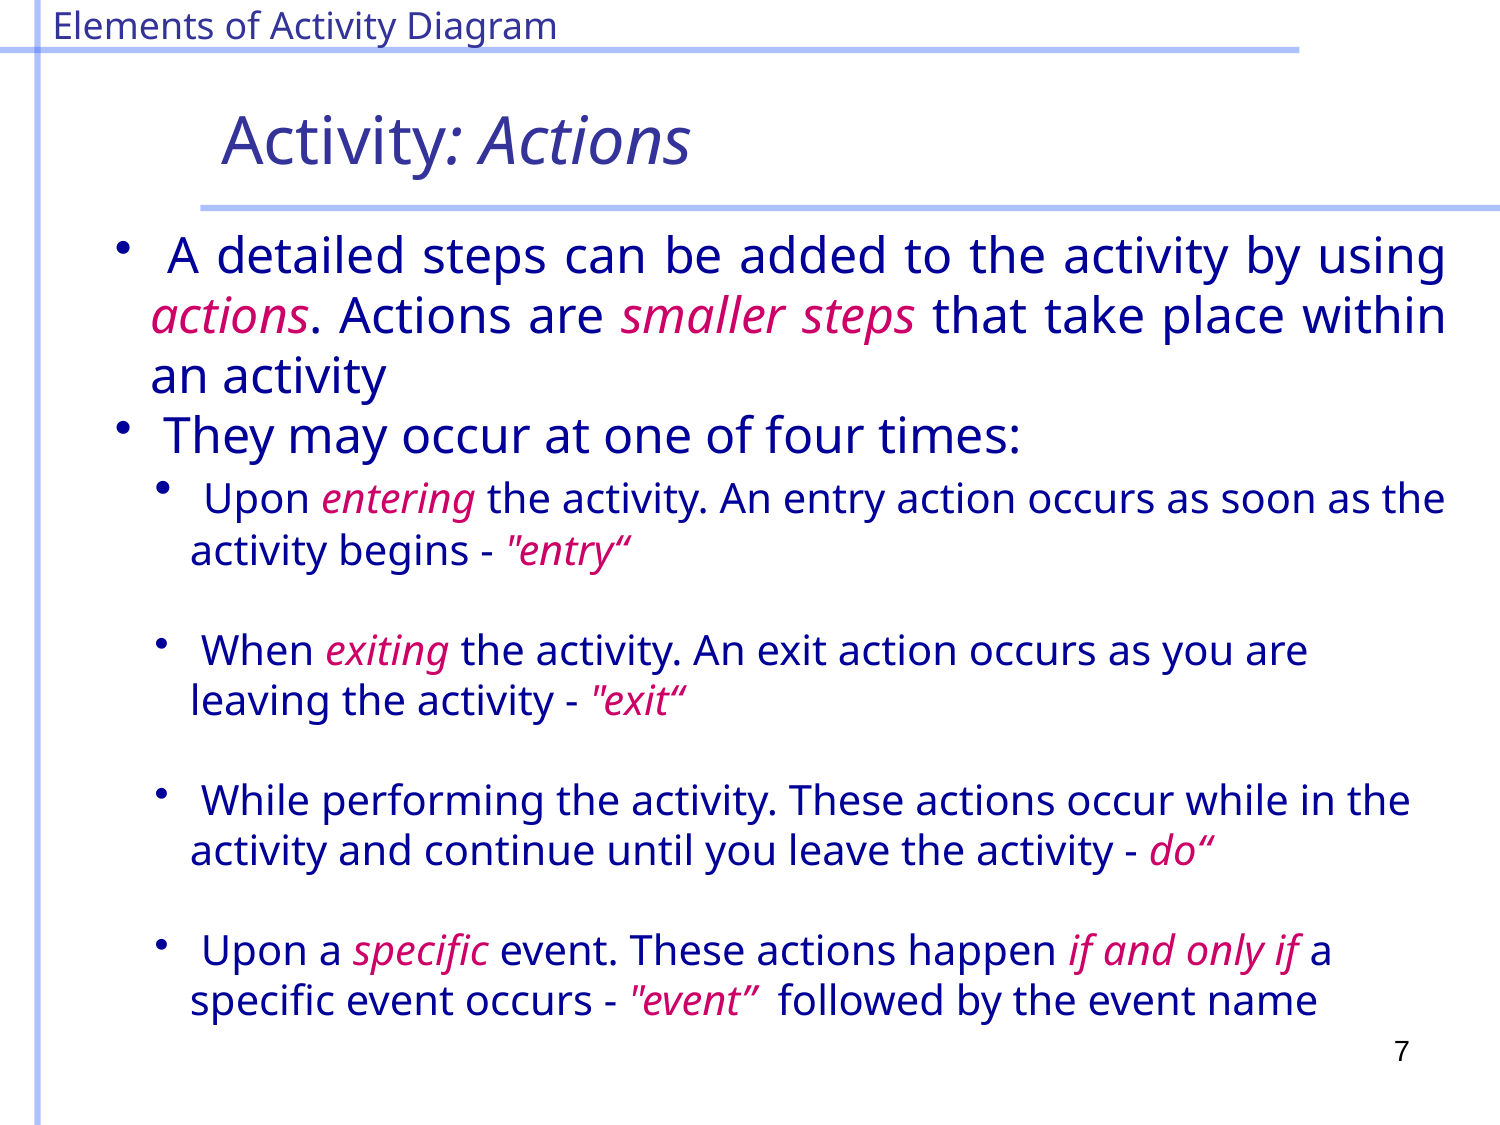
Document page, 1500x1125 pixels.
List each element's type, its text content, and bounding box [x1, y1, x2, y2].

text_box A detailed steps can be added to the activity by using actions. Actions are smaller steps that take place within an activity They may occur at one of four times: Upon entering the activity. An entry action occurs as soon as the activity begins - "entry“ When exiting the activity. An exit action occurs as you are leaving the activity - "exit“ While performing the activity. These actions occur while in the activity and continue until you leave the activity - do“ Upon a specific event. These actions happen if and only if a specific event occurs - "event” followed by the event name [100, 216, 1463, 1092]
text_box Elements of Activity Diagram [37, 0, 1267, 55]
slide_number 7 [1074, 1024, 1426, 1103]
text_box Activity: Actions [206, 90, 1500, 185]
